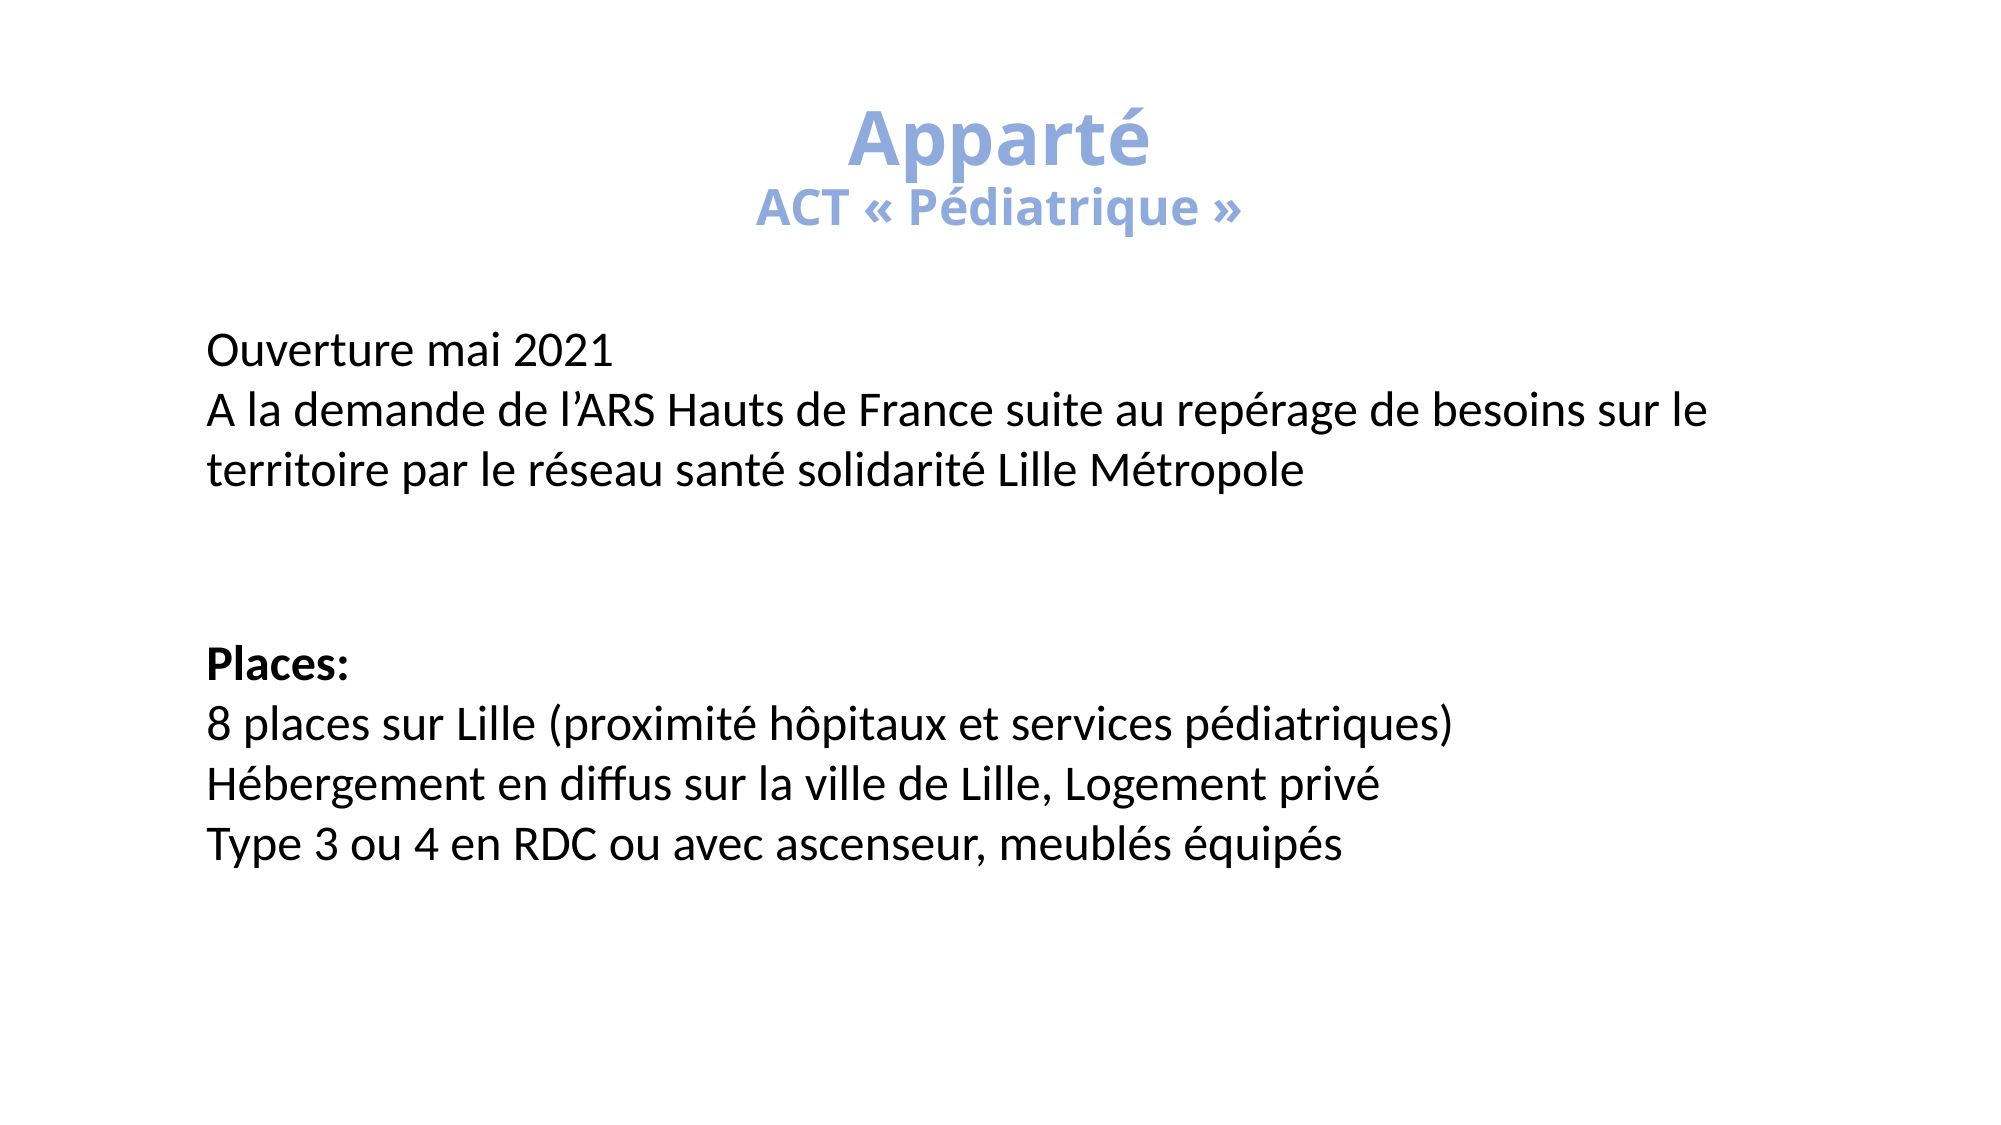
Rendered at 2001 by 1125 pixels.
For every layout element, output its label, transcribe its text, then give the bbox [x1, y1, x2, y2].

text_box Places: 8 places sur Lille (proximité hôpitaux et services pédiatriques) Hébergement en diffus sur la ville de Lille, Logement privé Type 3 ou 4 en RDC ou avec ascenseur, meublés équipés [191, 622, 1471, 878]
title Apparté ACT « Pédiatrique » [137, 59, 1863, 278]
text_box Ouverture mai 2021 A la demande de l’ARS Hauts de France suite au repérage de besoins sur le territoire par le réseau santé solidarité Lille Métropole [191, 308, 1869, 504]
